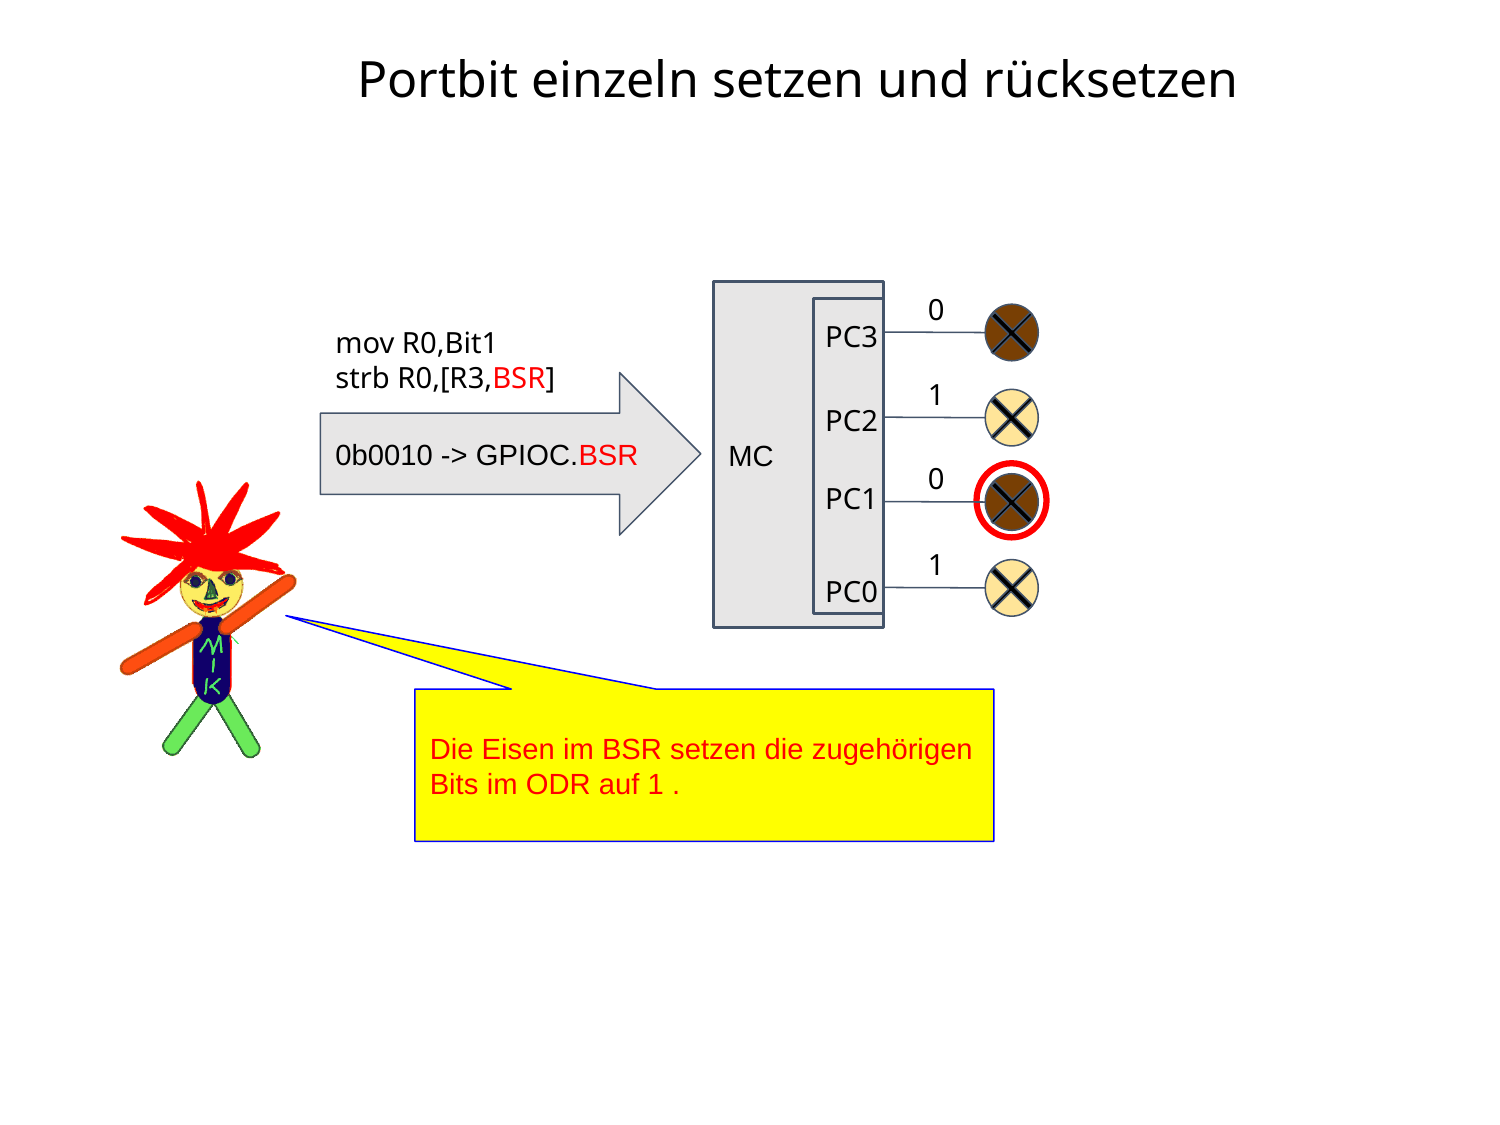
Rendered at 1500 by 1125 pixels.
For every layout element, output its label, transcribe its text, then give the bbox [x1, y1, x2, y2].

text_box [882, 531, 1051, 628]
text_box Die Eisen im BSR setzen die zugehörigen Bits im ODR auf 1 . [312, 620, 994, 842]
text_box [882, 275, 1051, 360]
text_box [882, 360, 1051, 445]
text_box [813, 298, 877, 614]
title Portbit einzeln setzen und rücksetzen [160, 41, 1436, 116]
text_box PC0 [810, 558, 877, 617]
text_box 0b0010 -> GPIOC.BSR [320, 372, 701, 536]
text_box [882, 445, 1051, 531]
text_box MC [713, 281, 877, 628]
text_box mov R0,Bit1 strb R0,[R3,BSR] [320, 309, 597, 405]
picture [100, 473, 308, 765]
